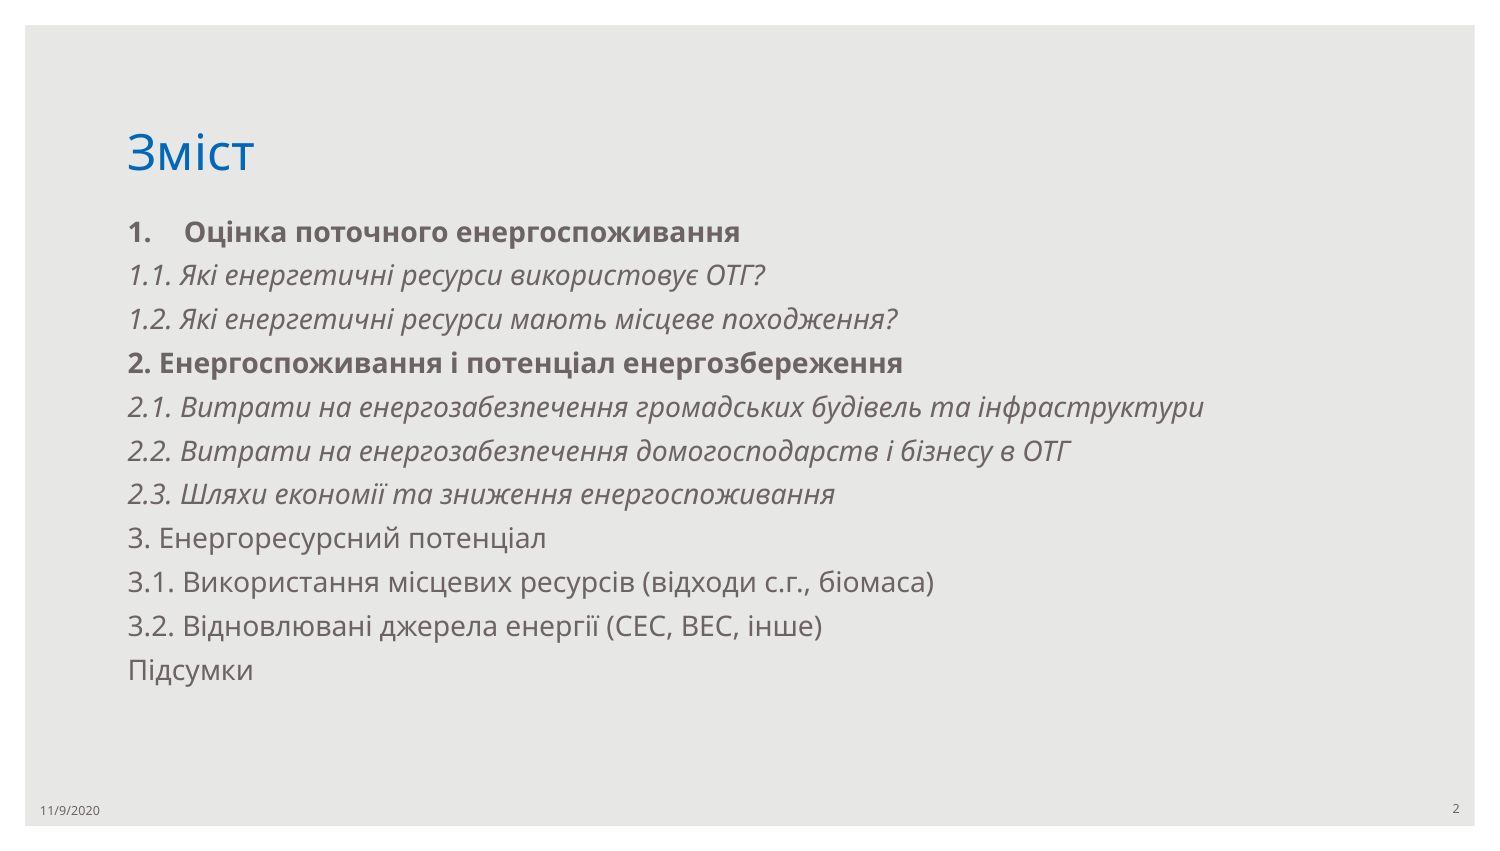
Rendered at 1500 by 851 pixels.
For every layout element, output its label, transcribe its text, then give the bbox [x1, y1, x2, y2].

title Зміст [112, 112, 1388, 188]
slide_number ‹#› [1125, 794, 1475, 826]
list Оцінка поточного енергоспоживання 1.1. Які енергетичні ресурси використовує ОТГ? 1.2. Які енергетичні ресурси мають місцеве походження? 2. Енергоспоживання і потенціал енергозбереження 2.1. Витрати на енергозабезпечення громадських будівель та інфраструктури 2.2. Витрати на енергозабезпечення домогосподарств і бізнесу в ОТГ 2.3. Шляхи економії та зниження енергоспоживання 3. Енергоресурсний потенціал 3.1. Використання місцевих ресурсів (відходи с.г., біомаса) 3.2. Відновлювані джерела енергії (СЕС, ВЕС, інше) Підсумки [112, 212, 1388, 722]
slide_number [24, 794, 375, 826]
